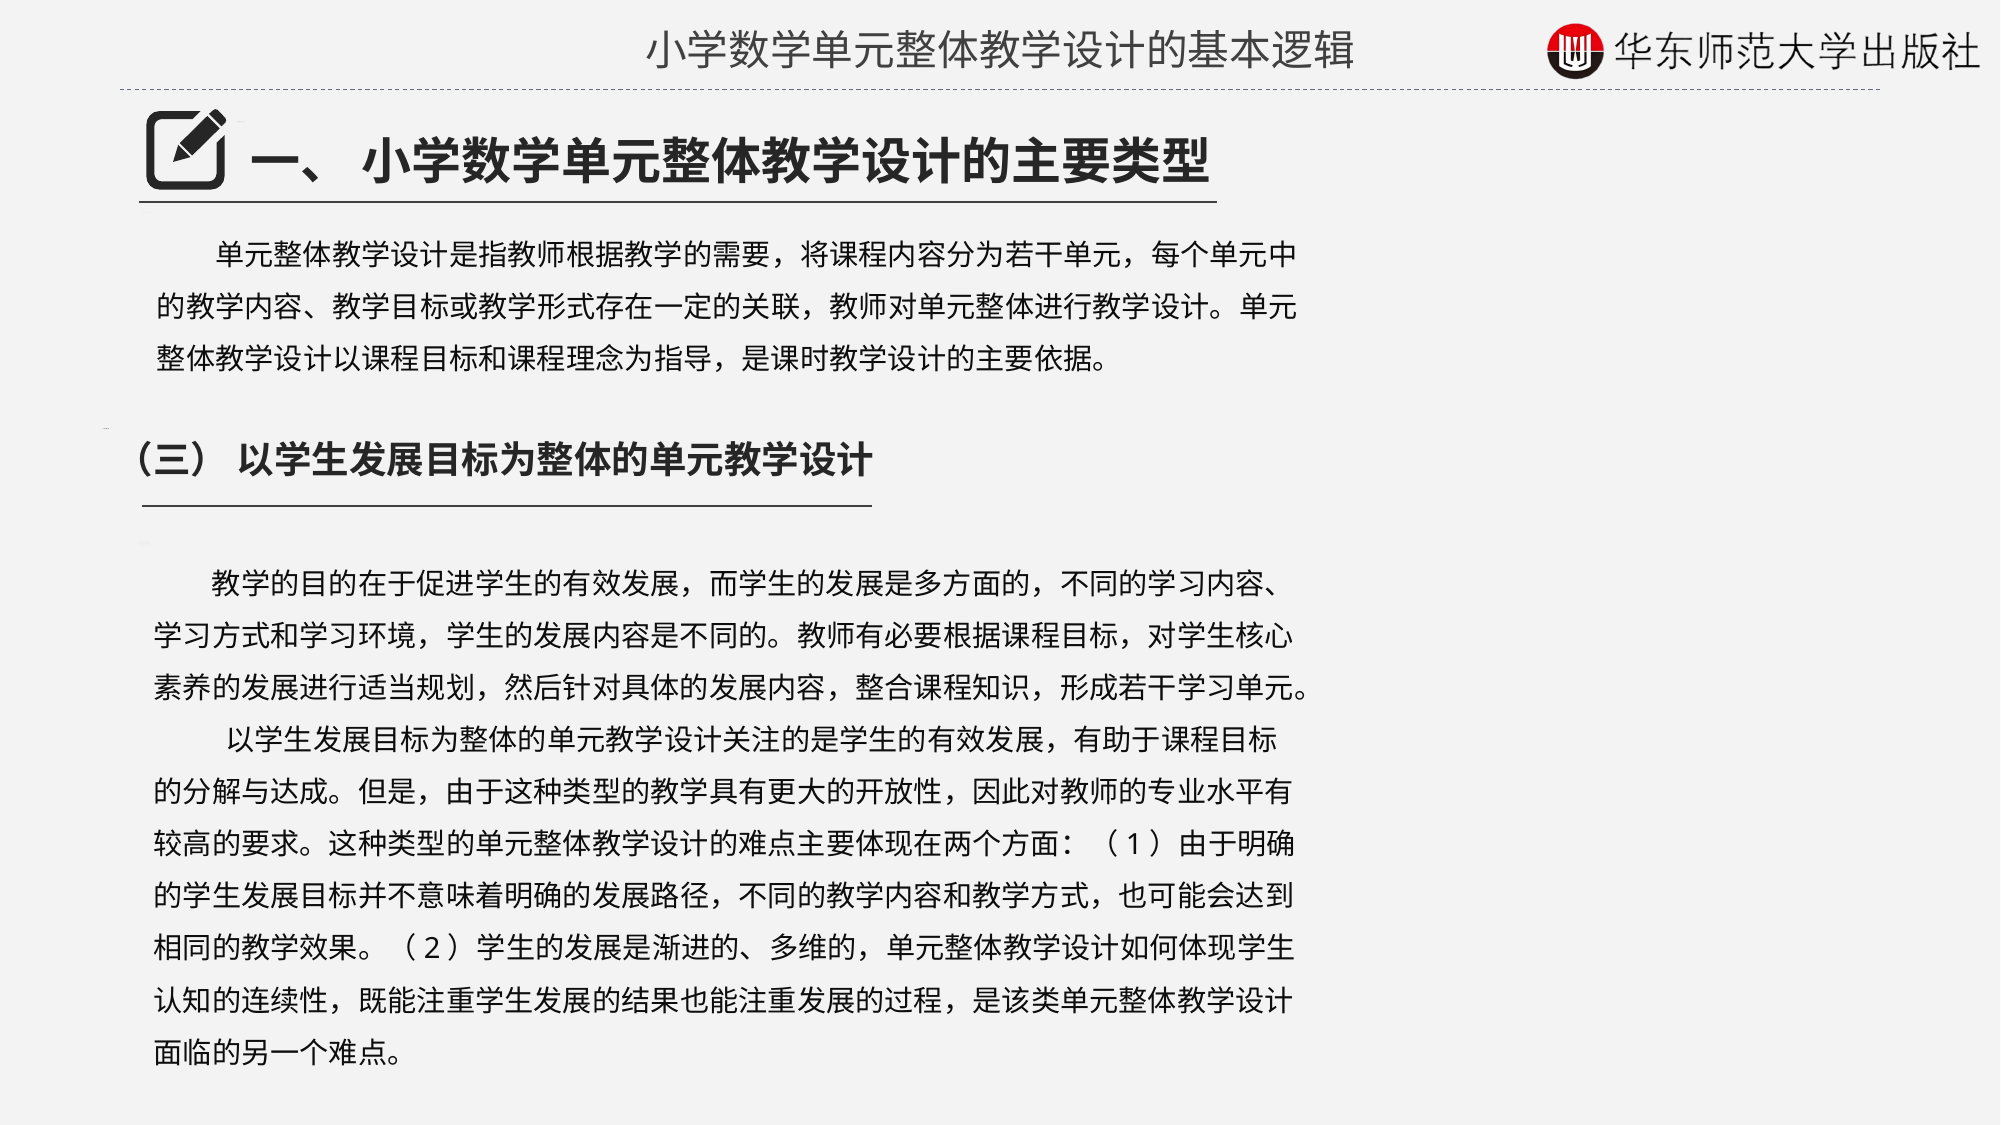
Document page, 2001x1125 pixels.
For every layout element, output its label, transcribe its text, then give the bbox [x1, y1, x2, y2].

text_box （三） 以学生发展目标为整体的单元教学设计 [101, 428, 1021, 489]
text_box 一、 小学数学单元整体教学设计的主要类型 [235, 121, 1336, 197]
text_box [1536, 13, 1989, 83]
text_box 单元整体教学设计是指教师根据教学的需要，将课程内容分为若干单元，每个单元中的教学内容、教学目标或教学形式存在一定的关联，教师对单元整体进行教学设计。单元整体教学设计以课程目标和课程理念为指导，是课时教学设计的主要依据。 [142, 212, 1320, 383]
text_box [146, 111, 225, 190]
text_box 小学数学单元整体教学设计的基本逻辑 [619, 23, 1381, 74]
text_box [208, 109, 227, 127]
text_box 教学的目的在于促进学生的有效发展，而学生的发展是多方面的，不同的学习内容、学习方式和学习环境，学生的发展内容是不同的。教师有必要根据课程目标，对学生核心素养的发展进行适当规划，然后针对具体的发展内容，整合课程知识，形成若干学习单元。 以学生发展目标为整体的单元教学设计关注的是学生的有效发展，有助于课程目标的分解与达成。但是，由于这种类型的教学具有更大的开放性，因此对教师的专业水平有较高的要求。这种类型的单元整体教学设计的难点主要体现在两个方面：（1）由于明确的学生发展目标并不意味着明确的发展路径，不同的教学内容和教学方式，也可能会达到相同的教学效果。（2）学生的发展是渐进的、多维的，单元整体教学设计如何体现学生认知的连续性，既能注重学生发展的结果也能注重发展的过程，是该类单元整体教学设计面临的另一个难点。 [138, 540, 1320, 1077]
